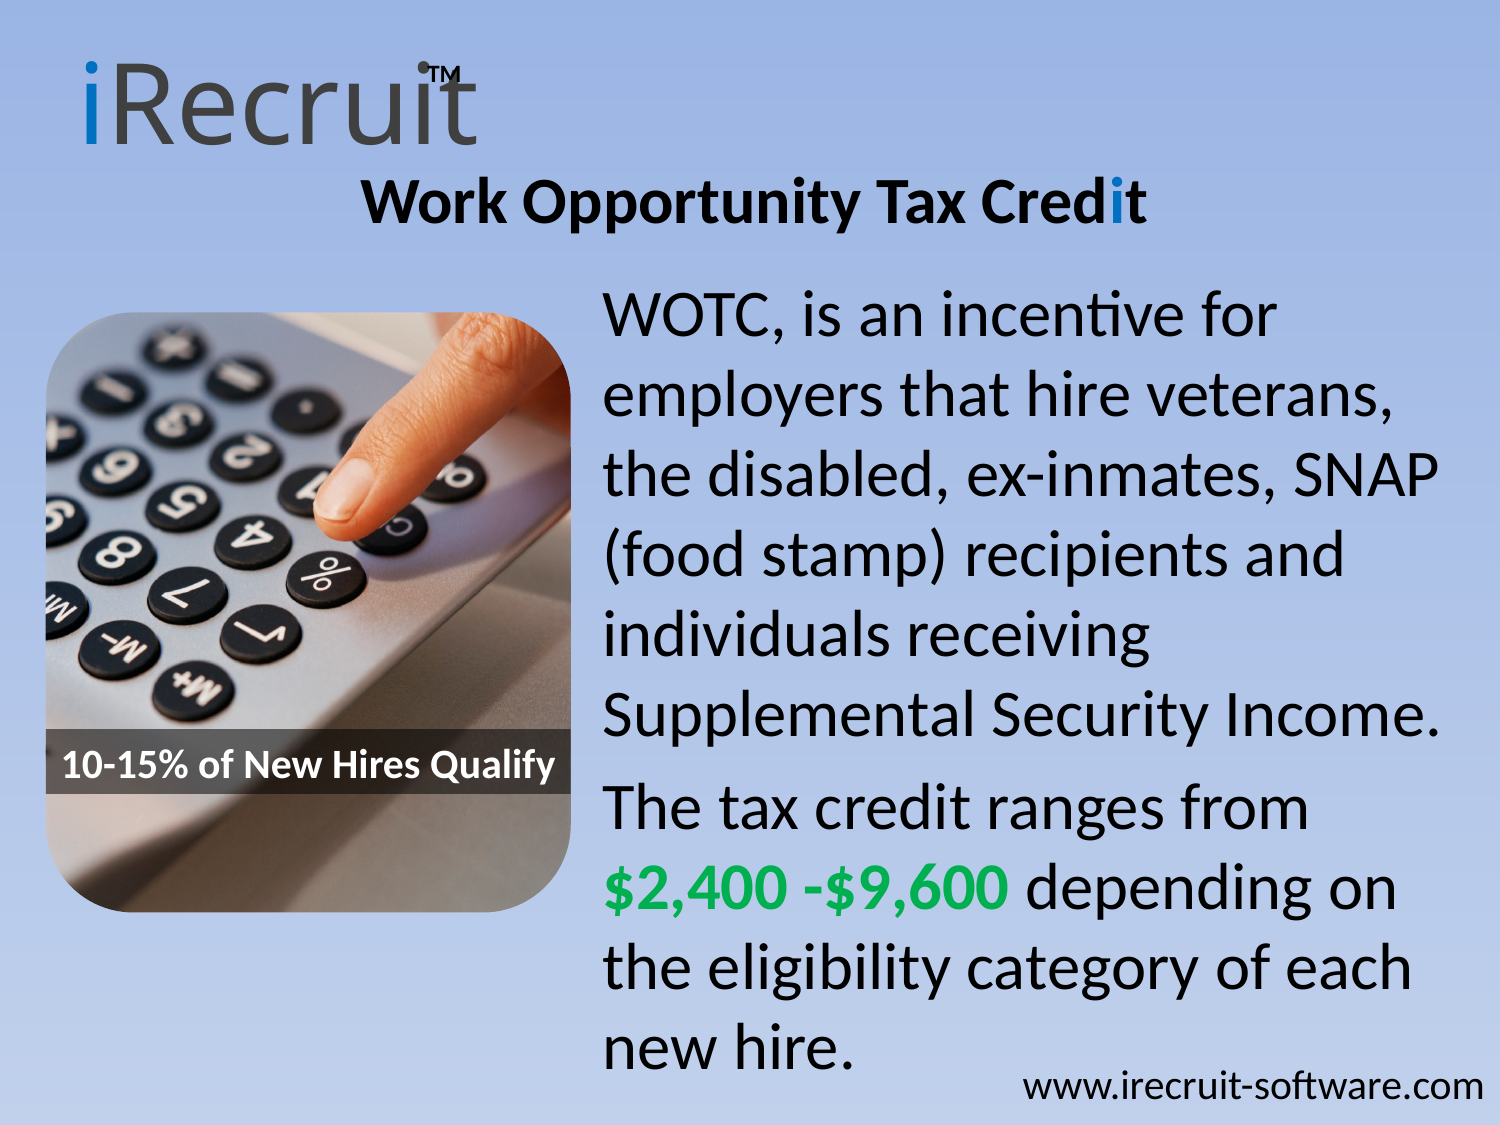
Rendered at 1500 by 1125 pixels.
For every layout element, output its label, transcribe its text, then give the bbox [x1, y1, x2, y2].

text_box 10-15% of New Hires Qualify [45, 729, 571, 794]
text_box iRecruit [62, 24, 538, 175]
text_box [43, 310, 573, 915]
text_box www.irecruit-software.com [950, 1050, 1500, 1115]
list WOTC, is an incentive for employers that hire veterans, the disabled, ex-inmates, SNAP (food stamp) recipients and individuals receiving Supplemental Security Income. The tax credit ranges from $2,400 -$9,600 depending on the eligibility category of each new hire. [587, 262, 1488, 1038]
text_box TM [412, 50, 538, 95]
title Work Opportunity Tax Credit [79, 149, 1430, 246]
